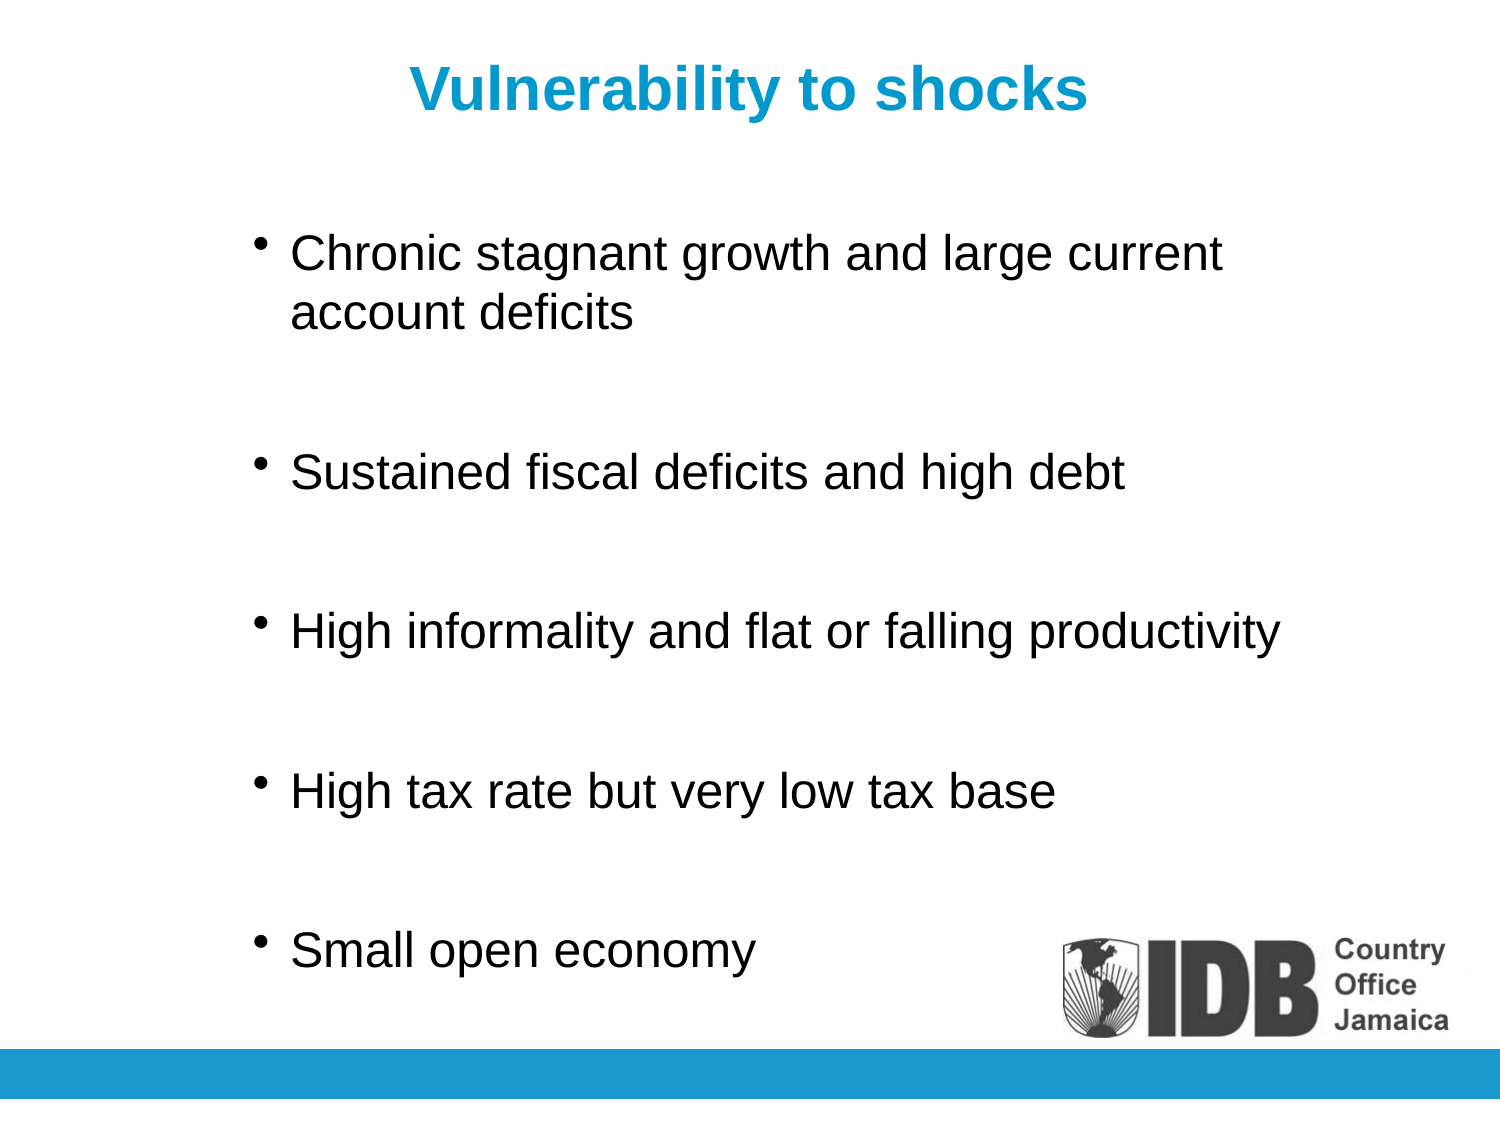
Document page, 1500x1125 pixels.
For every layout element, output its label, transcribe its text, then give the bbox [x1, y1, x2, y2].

list Chronic stagnant growth and large current account deficits Sustained fiscal deficits and high debt High informality and flat or falling productivity High tax rate but very low tax base Small open economy [87, 137, 1351, 1001]
picture [1062, 937, 1477, 1039]
picture [0, 1049, 1500, 1099]
title Vulnerability to shocks [74, 44, 1426, 126]
